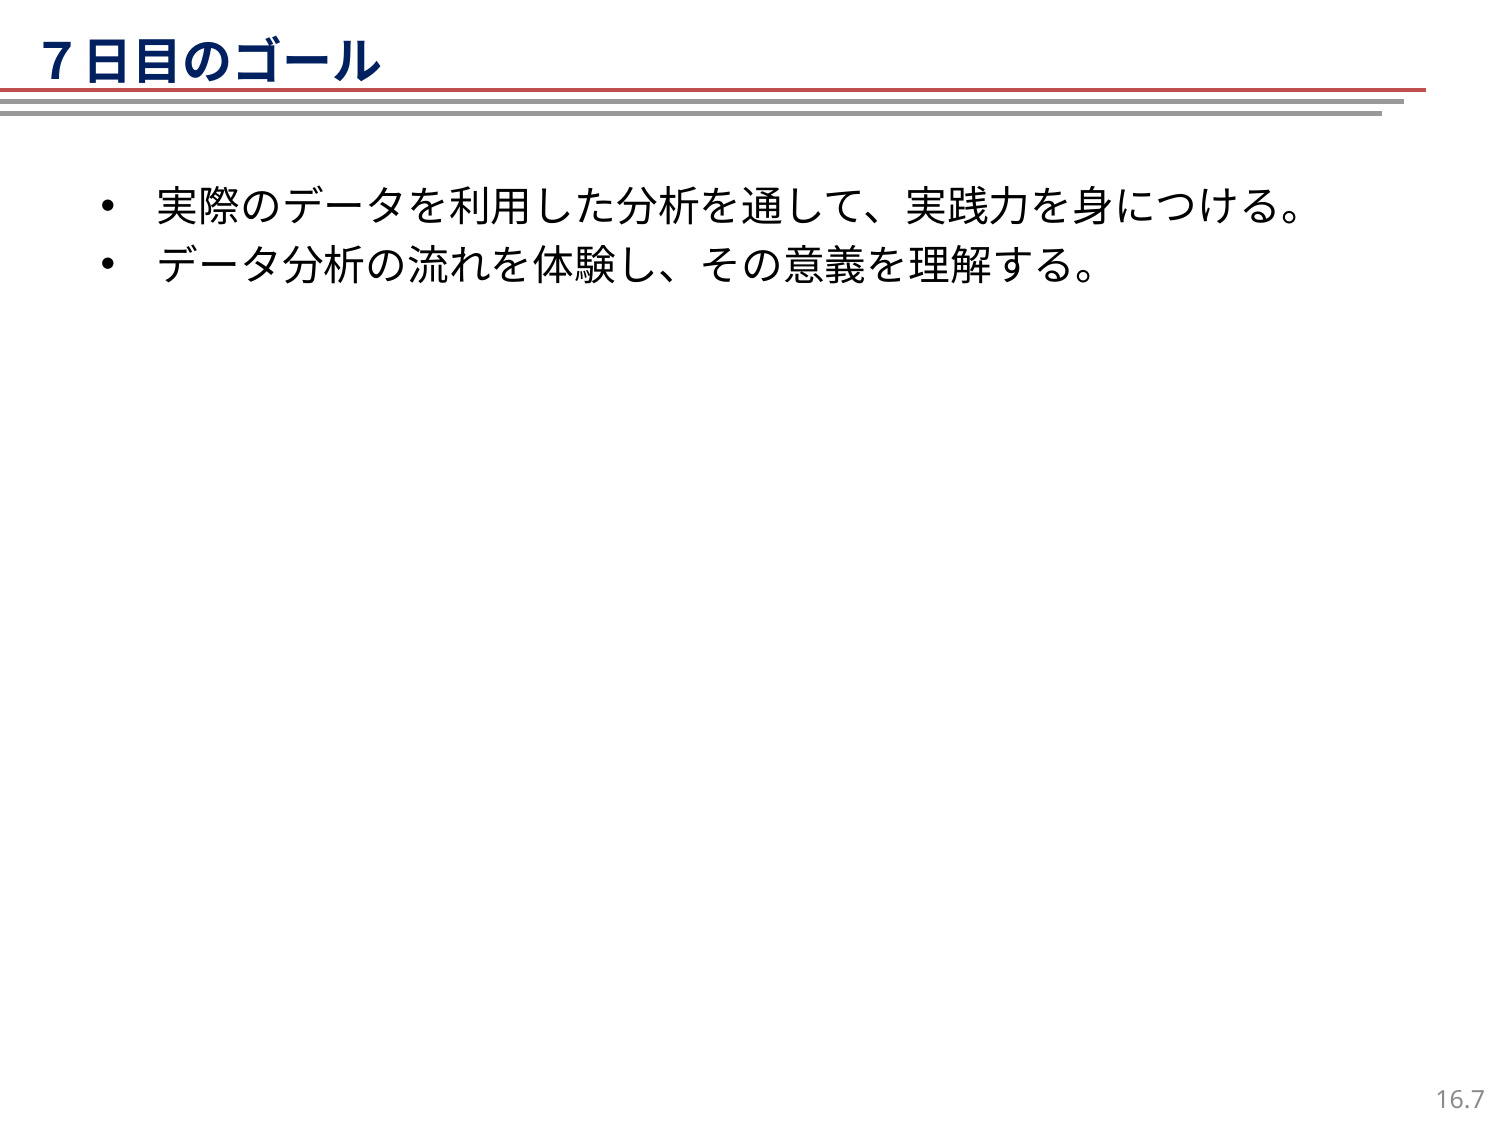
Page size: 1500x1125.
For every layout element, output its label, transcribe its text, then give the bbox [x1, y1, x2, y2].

slide_number 6 [1381, 1065, 1500, 1125]
text_box ７日目のゴール [17, 21, 1459, 151]
list 実際のデータを利用した分析を通して、実践力を身につける。 データ分析の流れを体験し、その意義を理解する。 [85, 172, 1436, 916]
